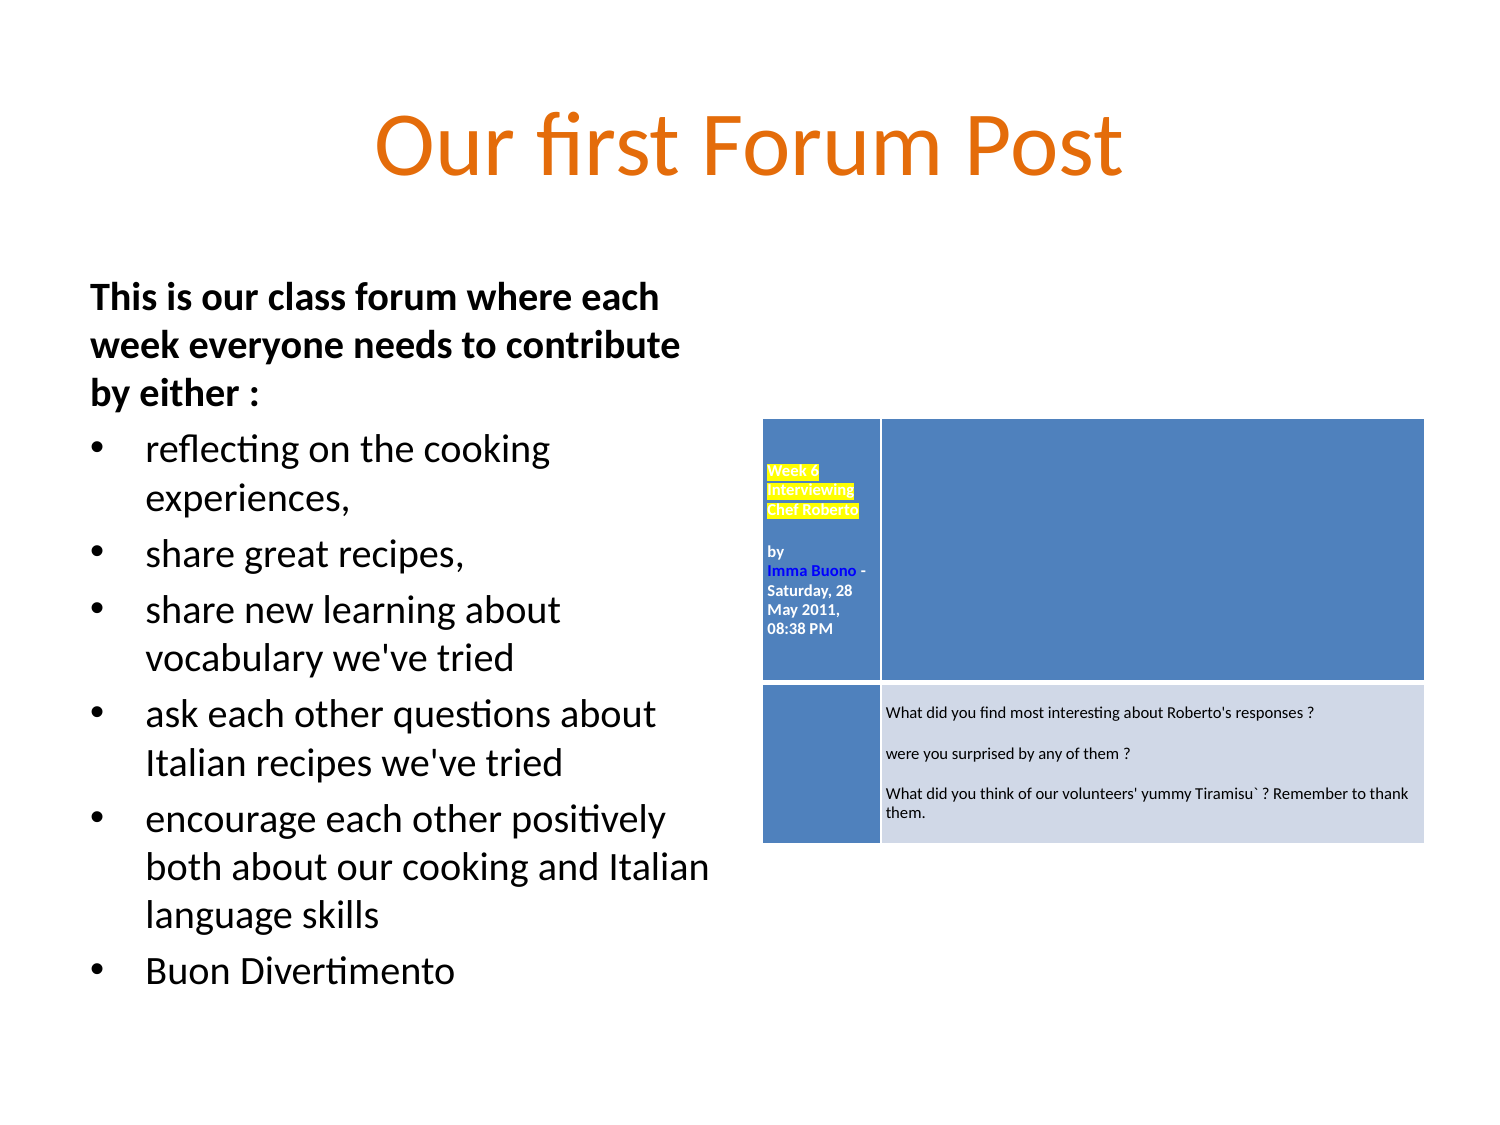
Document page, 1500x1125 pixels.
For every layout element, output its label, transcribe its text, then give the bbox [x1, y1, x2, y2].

table_cell [763, 685, 880, 843]
table_cell What did you find most interesting about Roberto's responses ? were you surprised by any of them ? What did you think of our volunteers' yummy Tiramisu` ? Remember to thank them. [882, 685, 1424, 843]
table_header [882, 419, 1424, 680]
title Our first Forum Post [75, 45, 1425, 233]
table_header Week 6 Interviewing Chef Roberto by Imma Buono - Saturday, 28 May 2011, 08:38 PM [763, 419, 880, 680]
list This is our class forum where each week everyone needs to contribute by either : reflecting on the cooking experiences, share great recipes, share new learning about vocabulary we've tried ask each other questions about Italian recipes we've tried encourage each other positively both about our cooking and Italian language skills Buon Divertimento [75, 262, 738, 1005]
